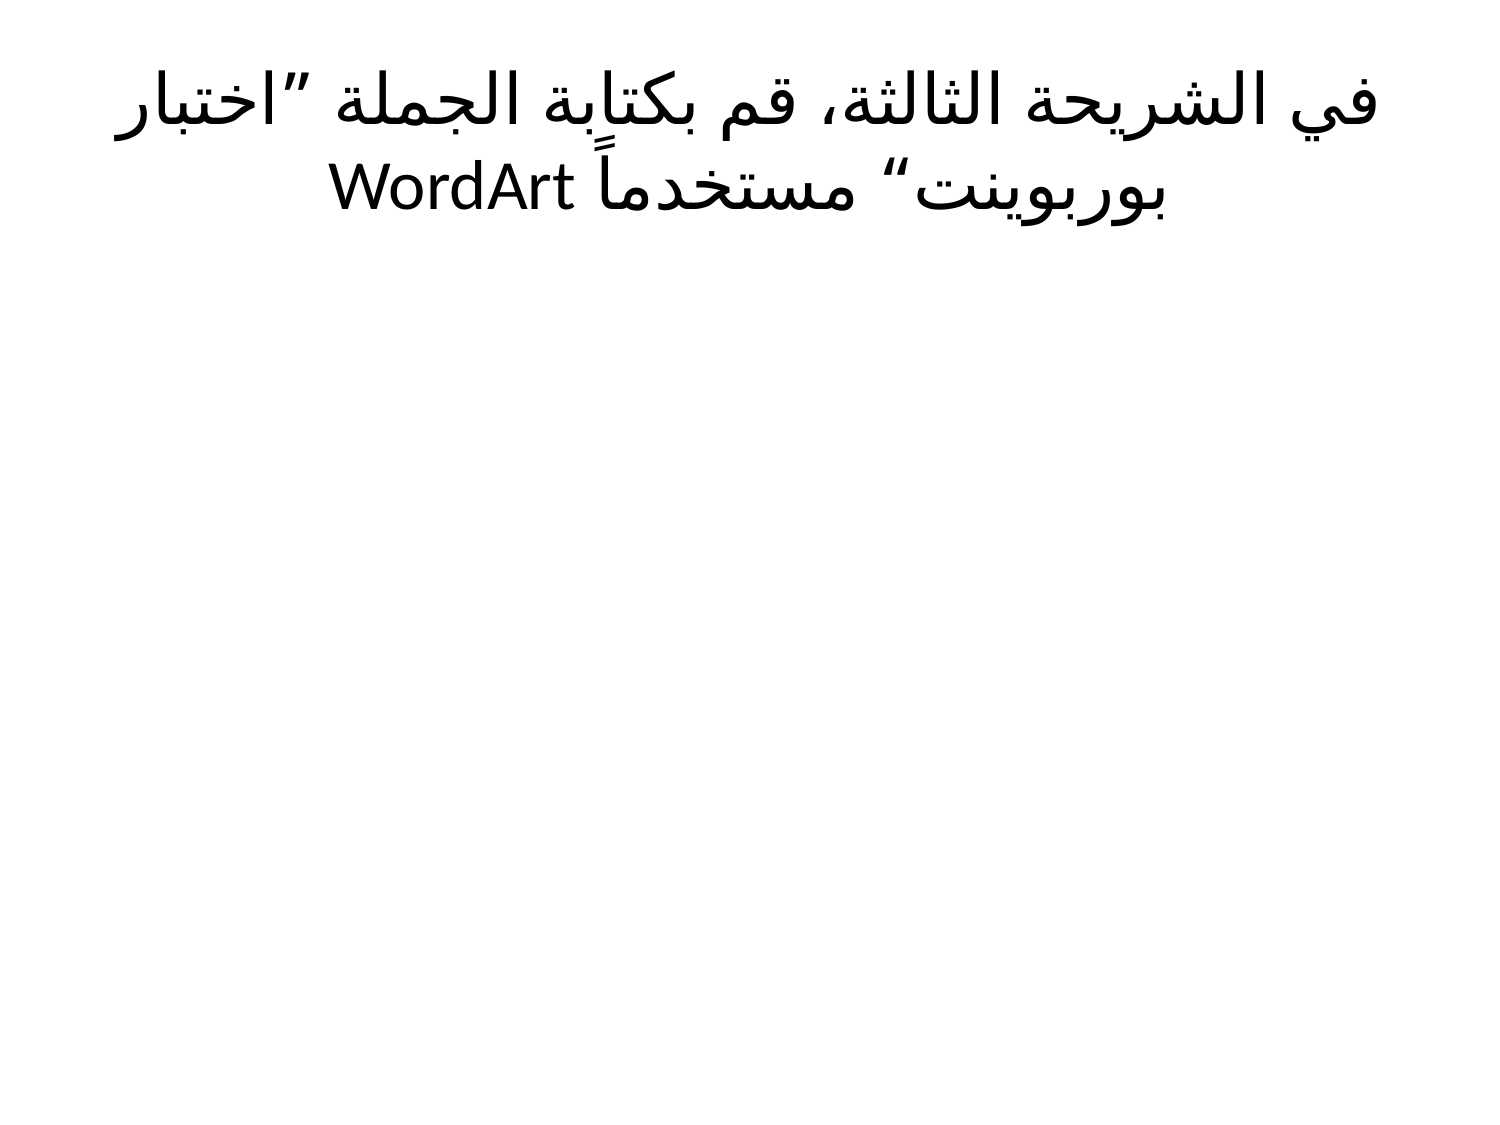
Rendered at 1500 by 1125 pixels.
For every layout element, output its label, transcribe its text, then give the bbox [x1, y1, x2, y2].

title في الشريحة الثالثة، قم بكتابة الجملة ”اختبار بوربوينت“ مستخدماً WordArt [75, 45, 1425, 233]
